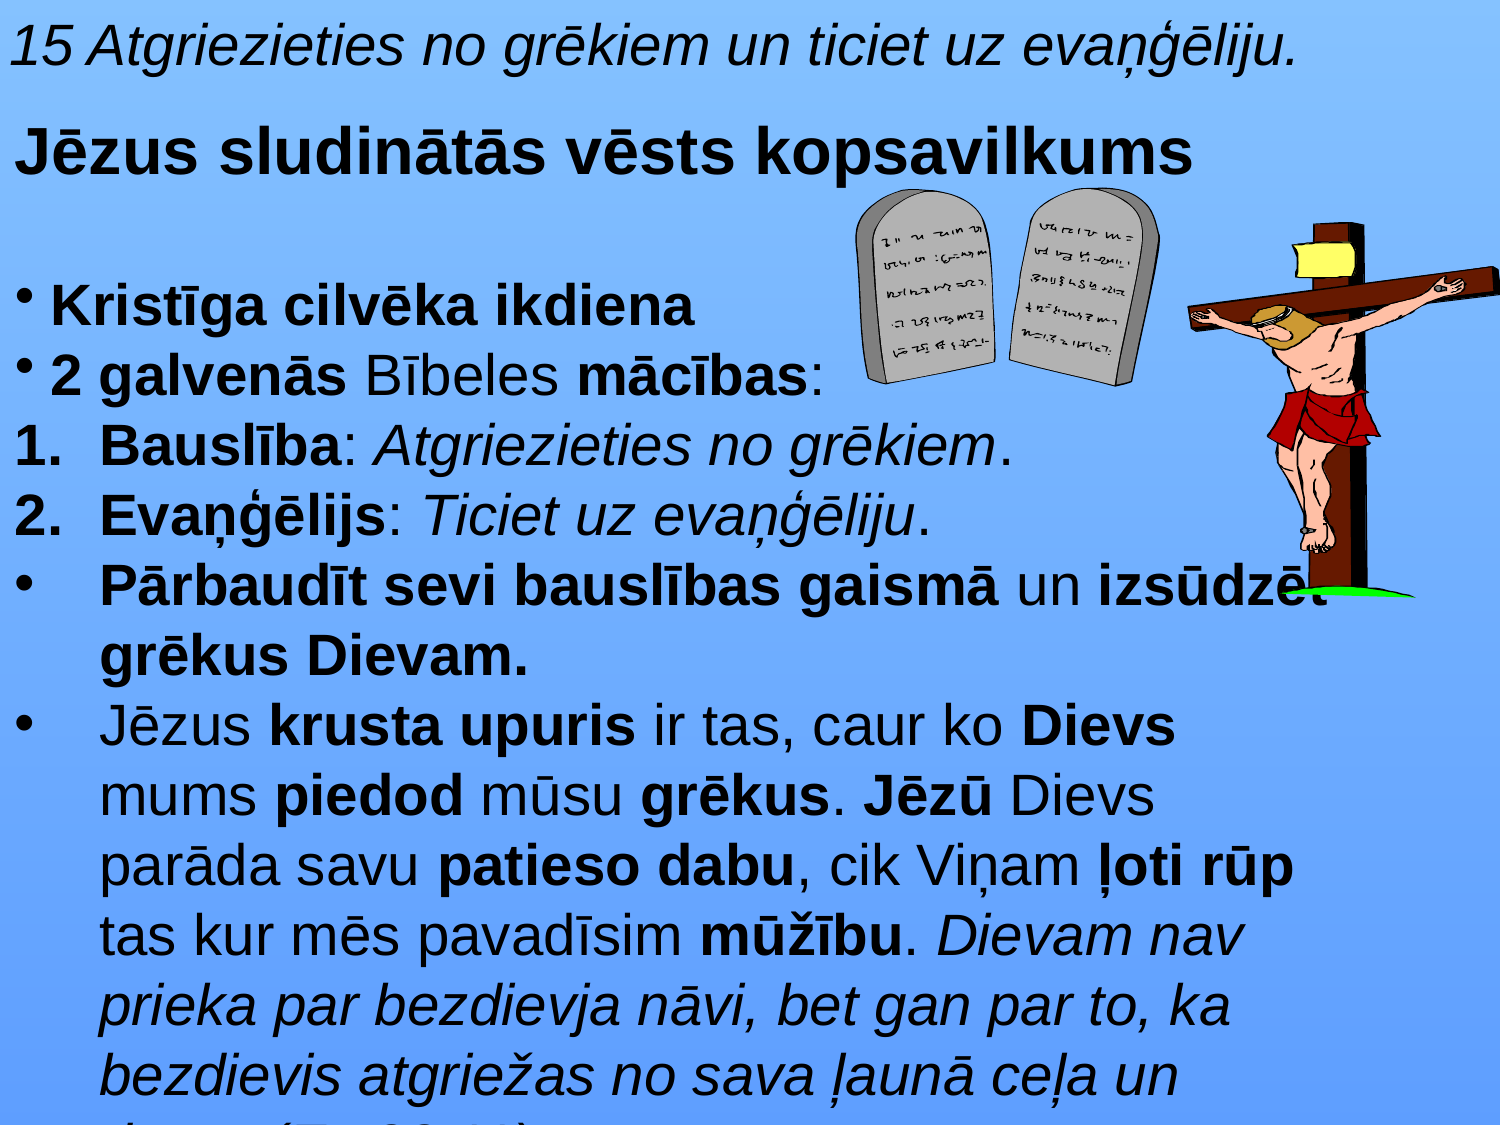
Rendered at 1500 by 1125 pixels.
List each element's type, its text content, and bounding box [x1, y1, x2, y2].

picture [855, 187, 1161, 387]
text_box Jēzus sludinātās vēsts kopsavilkums Kristīga cilvēka ikdiena 2 galvenās Bībeles mācības: Bauslība: Atgriezieties no grēkiem. Evaņģēlijs: Ticiet uz evaņģēliju. Pārbaudīt sevi bauslības gaismā un izsūdzēt grēkus Dievam. Jēzus krusta upuris ir tas, caur ko Dievs mums piedod mūsu grēkus. Jēzū Dievs parāda savu patieso dabu, cik Viņam ļoti rūp tas kur mēs pavadīsim mūžību. Dievam nav prieka par bezdievja nāvi, bet gan par to, ka bezdievis atgriežas no sava ļaunā ceļa un dzīvo. (Ec.33:11) [0, 100, 1360, 1125]
list 15 Atgriezieties no grēkiem un ticiet uz evaņģēliju. [0, 0, 1500, 173]
picture [1185, 222, 1500, 598]
